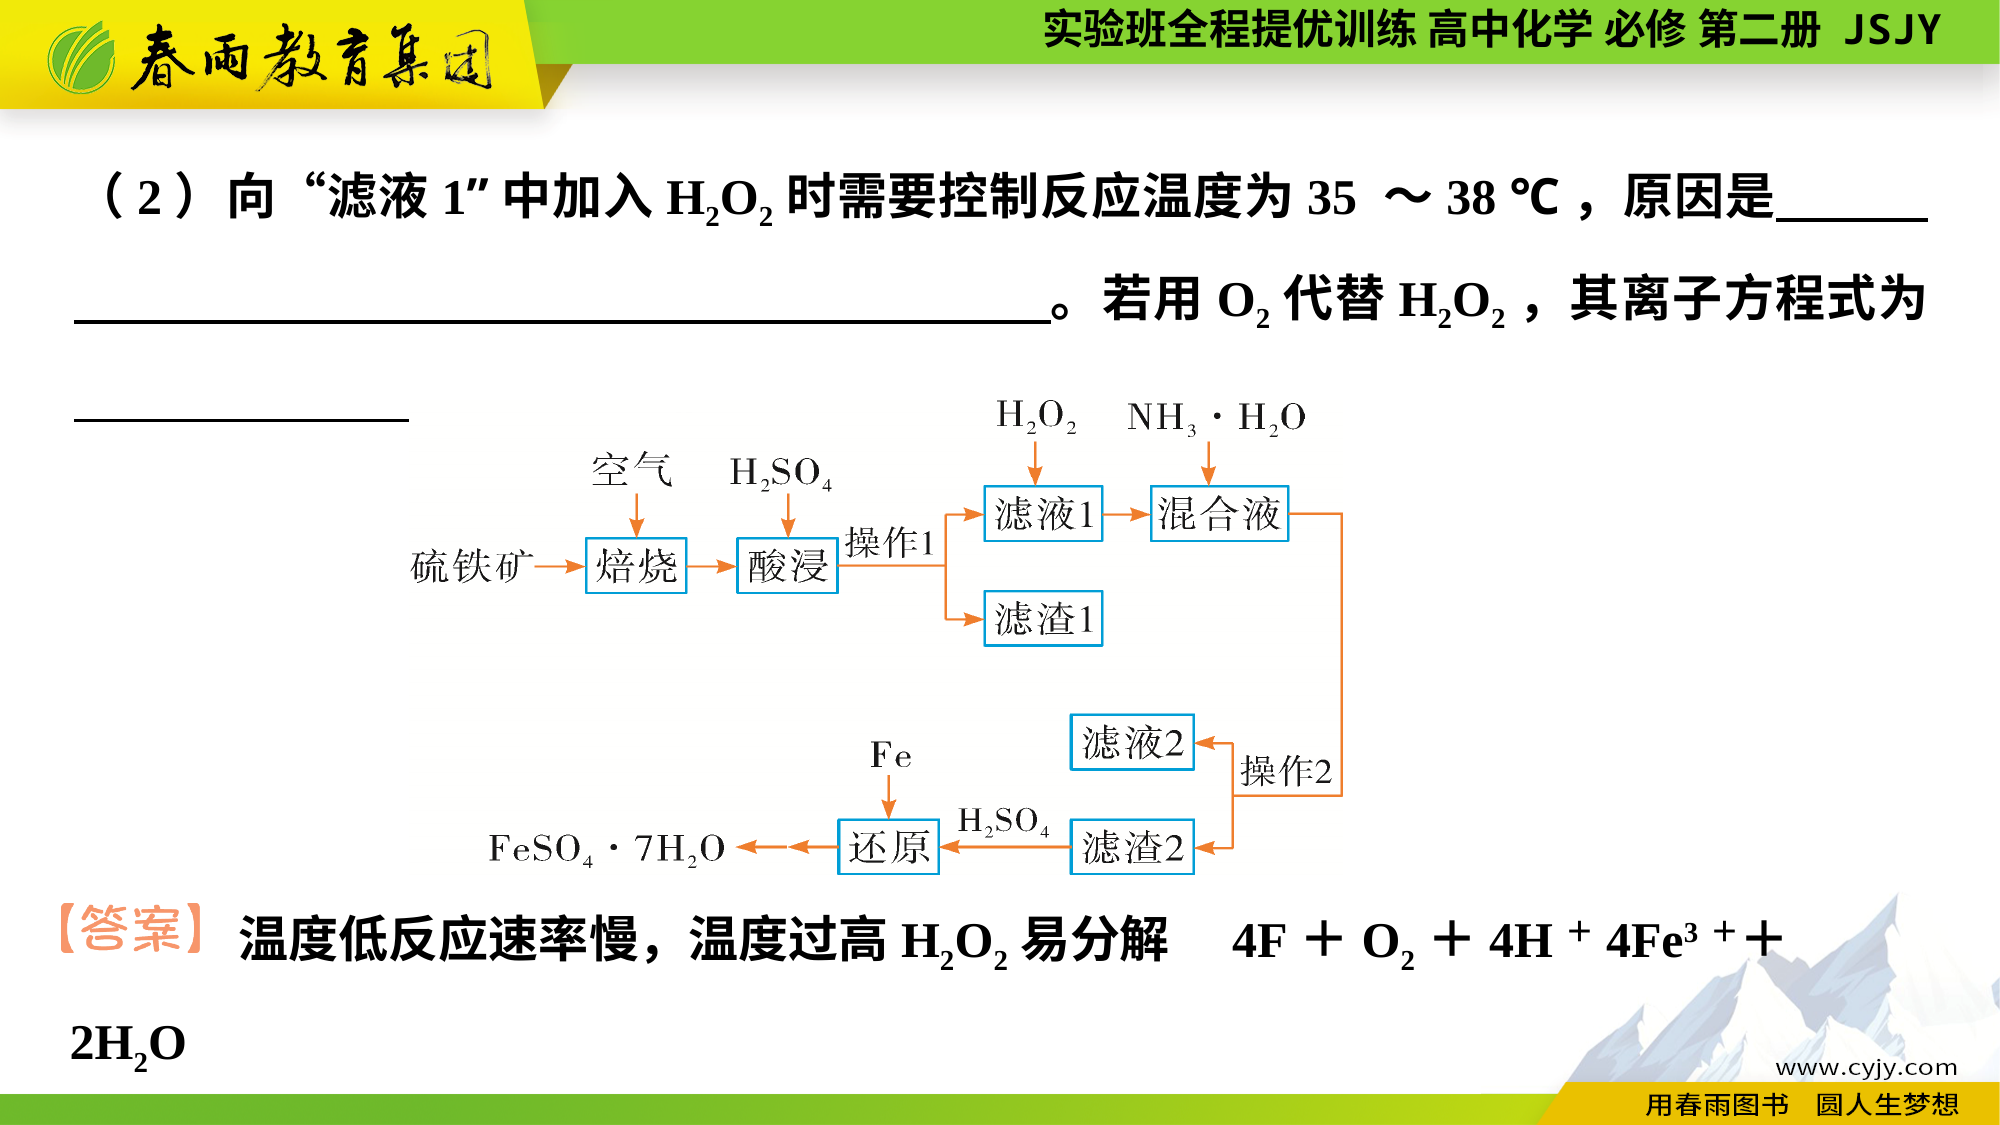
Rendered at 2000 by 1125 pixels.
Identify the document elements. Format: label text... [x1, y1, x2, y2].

picture [0, 0, 2000, 1125]
list （2）向“滤液1”中加入H2O2时需要控制反应温度为35 ～38 ℃，原因是 。若用O2代替H2O2，其离子方程式为 。 [59, 122, 1944, 399]
